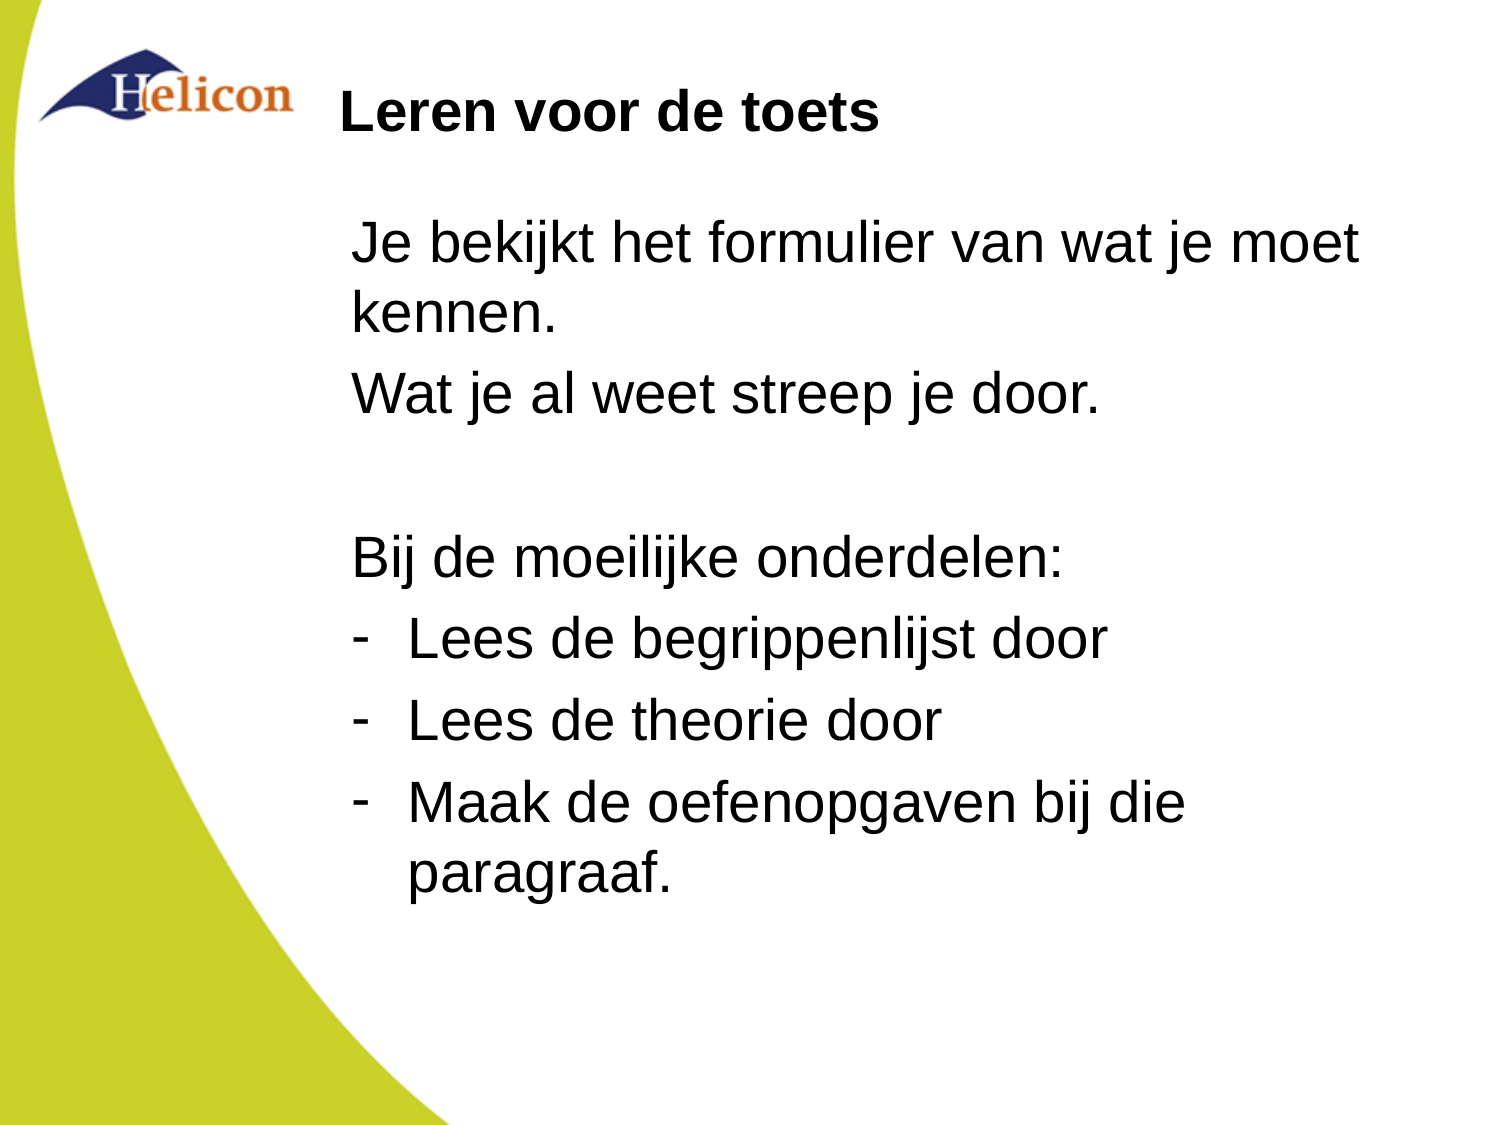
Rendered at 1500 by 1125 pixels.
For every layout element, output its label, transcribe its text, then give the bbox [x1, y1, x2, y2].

picture [0, 0, 1500, 1125]
list Je bekijkt het formulier van wat je moet kennen. Wat je al weet streep je door. Bij de moeilijke onderdelen: Lees de begrippenlijst door Lees de theorie door Maak de oefenopgaven bij die paragraaf. [336, 196, 1425, 1005]
title Leren voor de toets [324, 54, 1415, 161]
